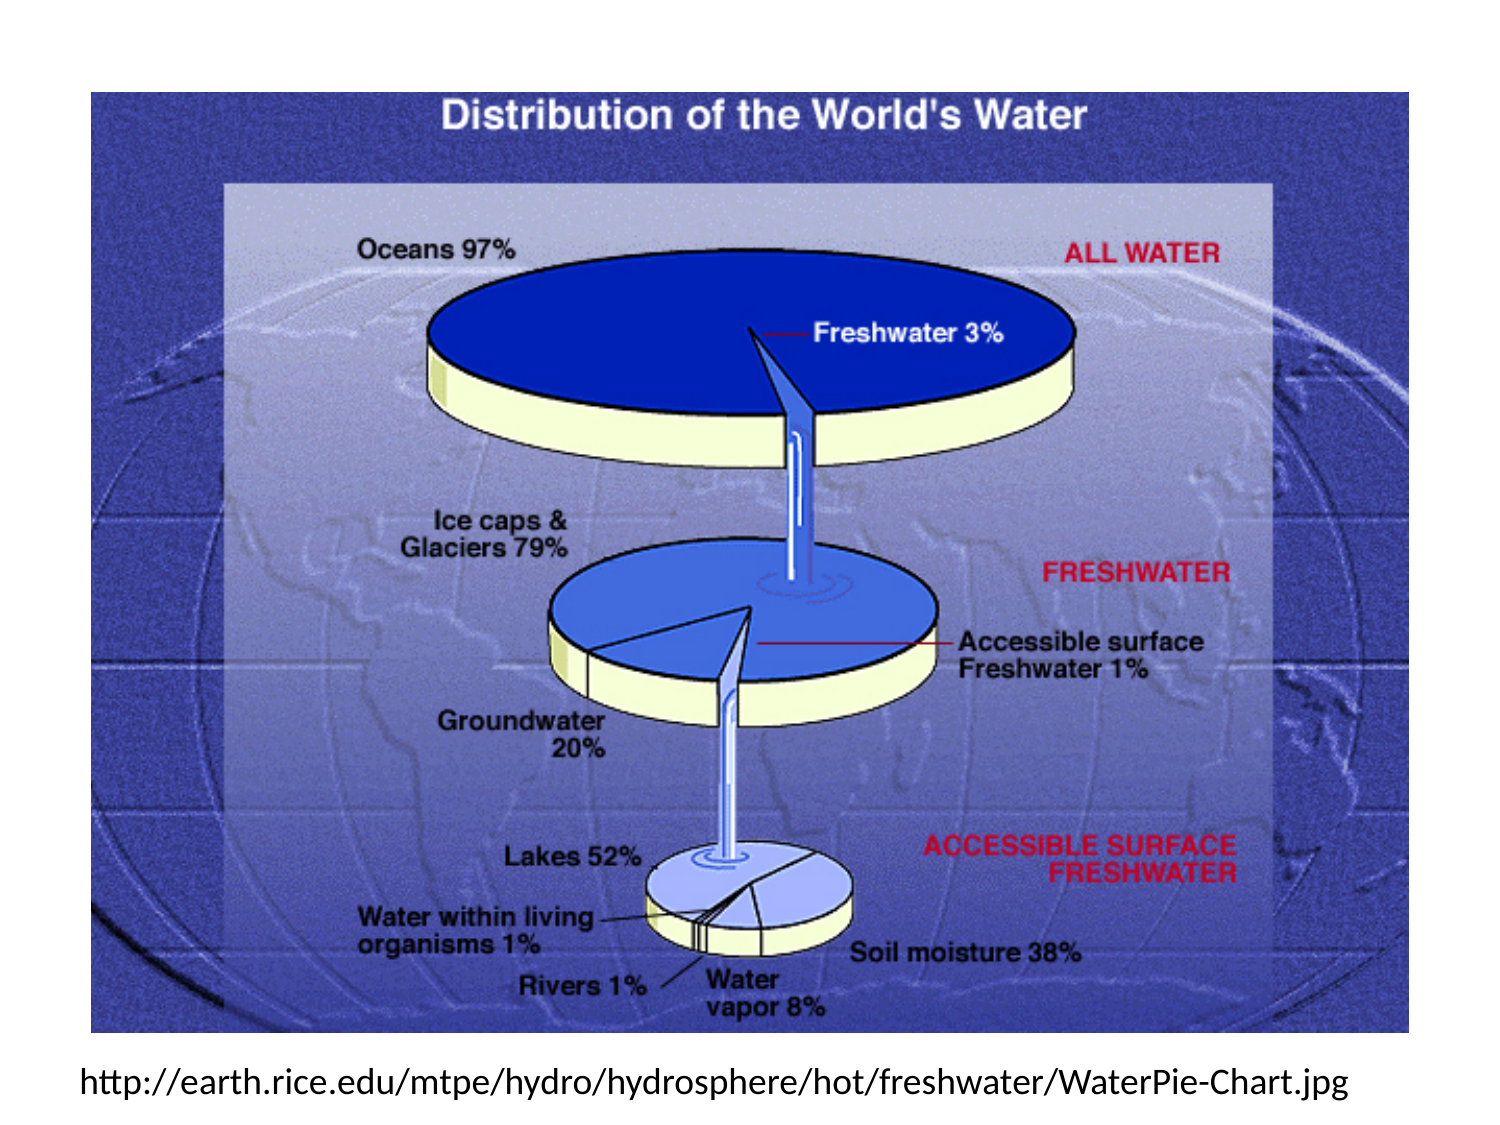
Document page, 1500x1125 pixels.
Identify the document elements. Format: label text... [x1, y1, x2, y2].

text_box http://earth.rice.edu/mtpe/hydro/hydrosphere/hot/freshwater/WaterPie-Chart.jpg [64, 1049, 1366, 1110]
picture [91, 92, 1409, 1033]
